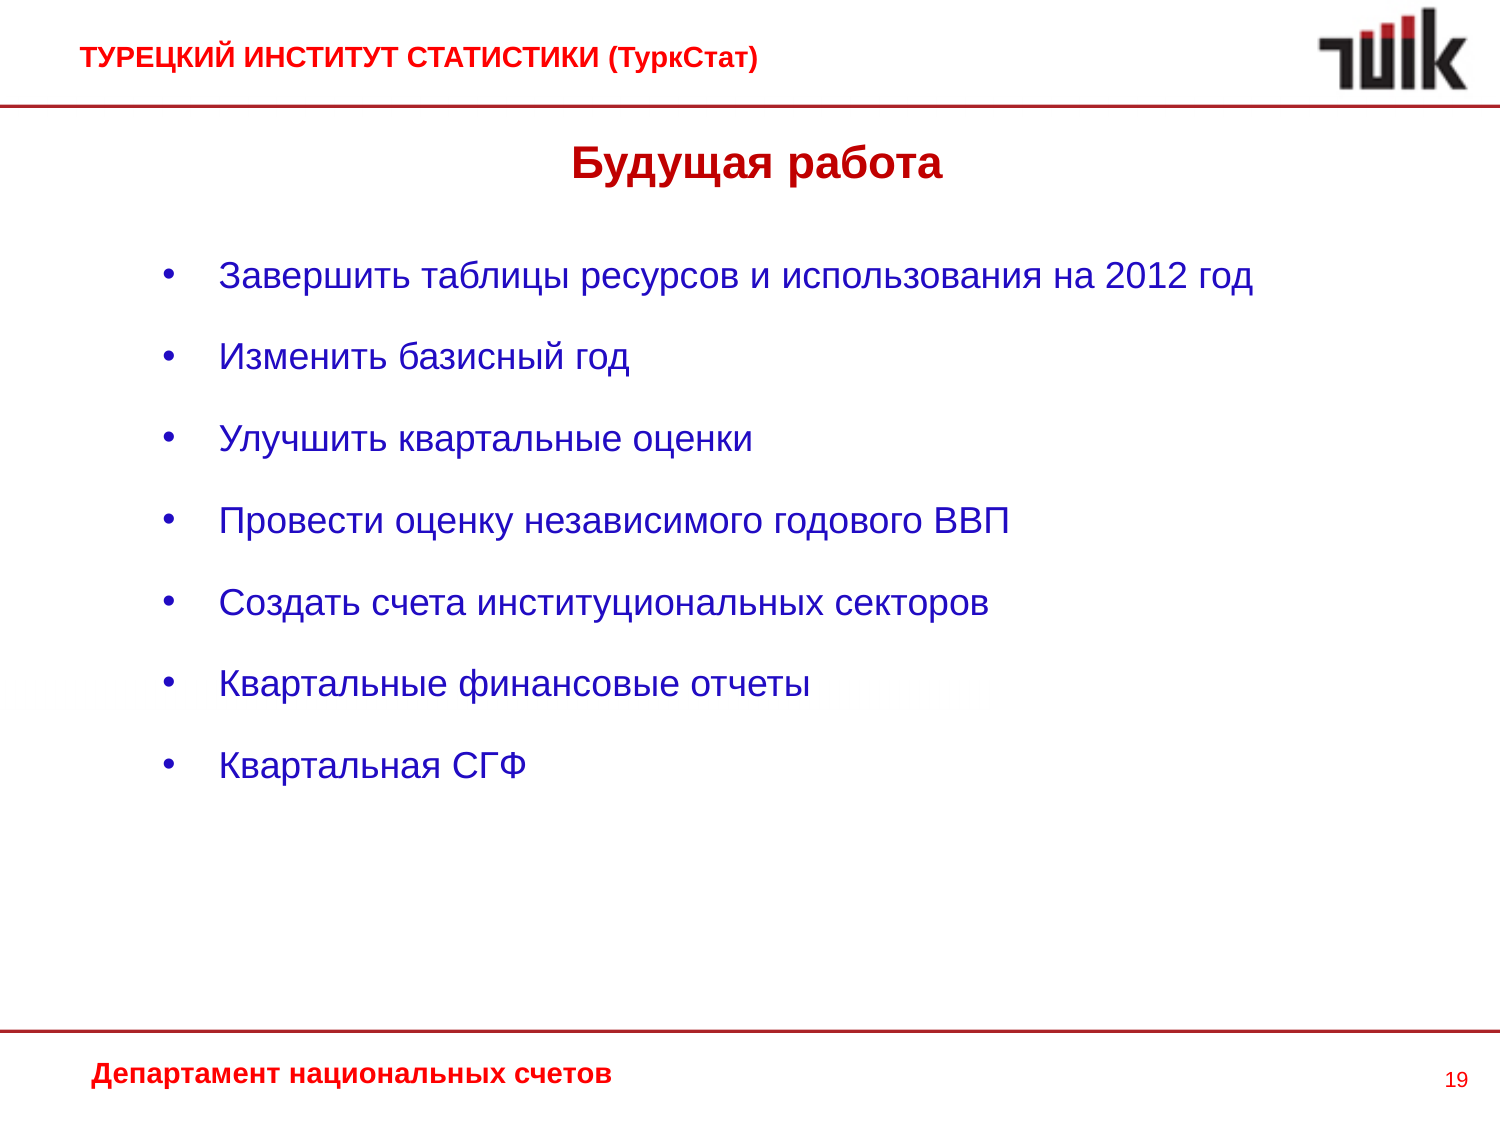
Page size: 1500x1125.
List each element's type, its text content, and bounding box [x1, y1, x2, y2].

picture [1316, 0, 1477, 99]
slide_number 19 [1423, 1058, 1490, 1125]
text_box Завершить таблицы ресурсов и использования на 2012 год Изменить базисный год Улучшить квартальные оценки Провести оценку независимого годового ВВП Создать счета институциональных секторов Квартальные финансовые отчеты Квартальная СГФ [147, 243, 1365, 899]
text_box Департамент национальных счетов [76, 1046, 892, 1097]
text_box ТУРЕЦКИЙ ИНСТИТУТ СТАТИСТИКИ (ТуркСтат) [64, 30, 1270, 81]
text_box Будущая работа [100, 125, 1415, 197]
